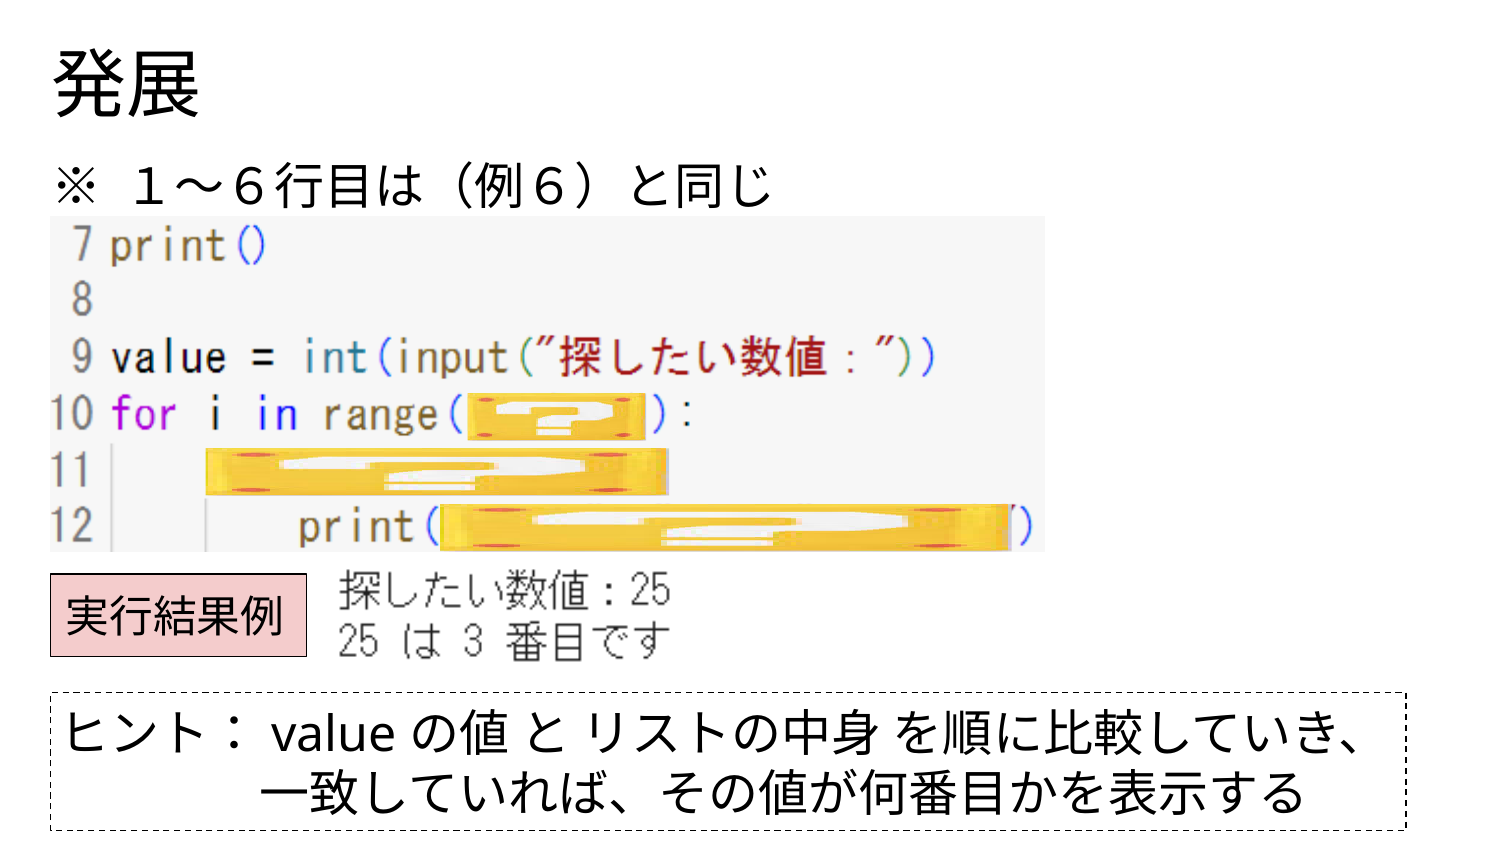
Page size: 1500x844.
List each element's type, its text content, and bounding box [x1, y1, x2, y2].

text_box ※ １～６行目は（例６）と同じ [36, 139, 796, 227]
title 発展 [36, 21, 1435, 131]
picture [50, 216, 1045, 553]
picture [329, 561, 686, 671]
text_box 実行結果例 [50, 574, 307, 657]
text_box ヒント：valueの値 と リストの中身 を順に比較していき、 一致していれば、その値が何番目かを表示する [50, 692, 1406, 831]
